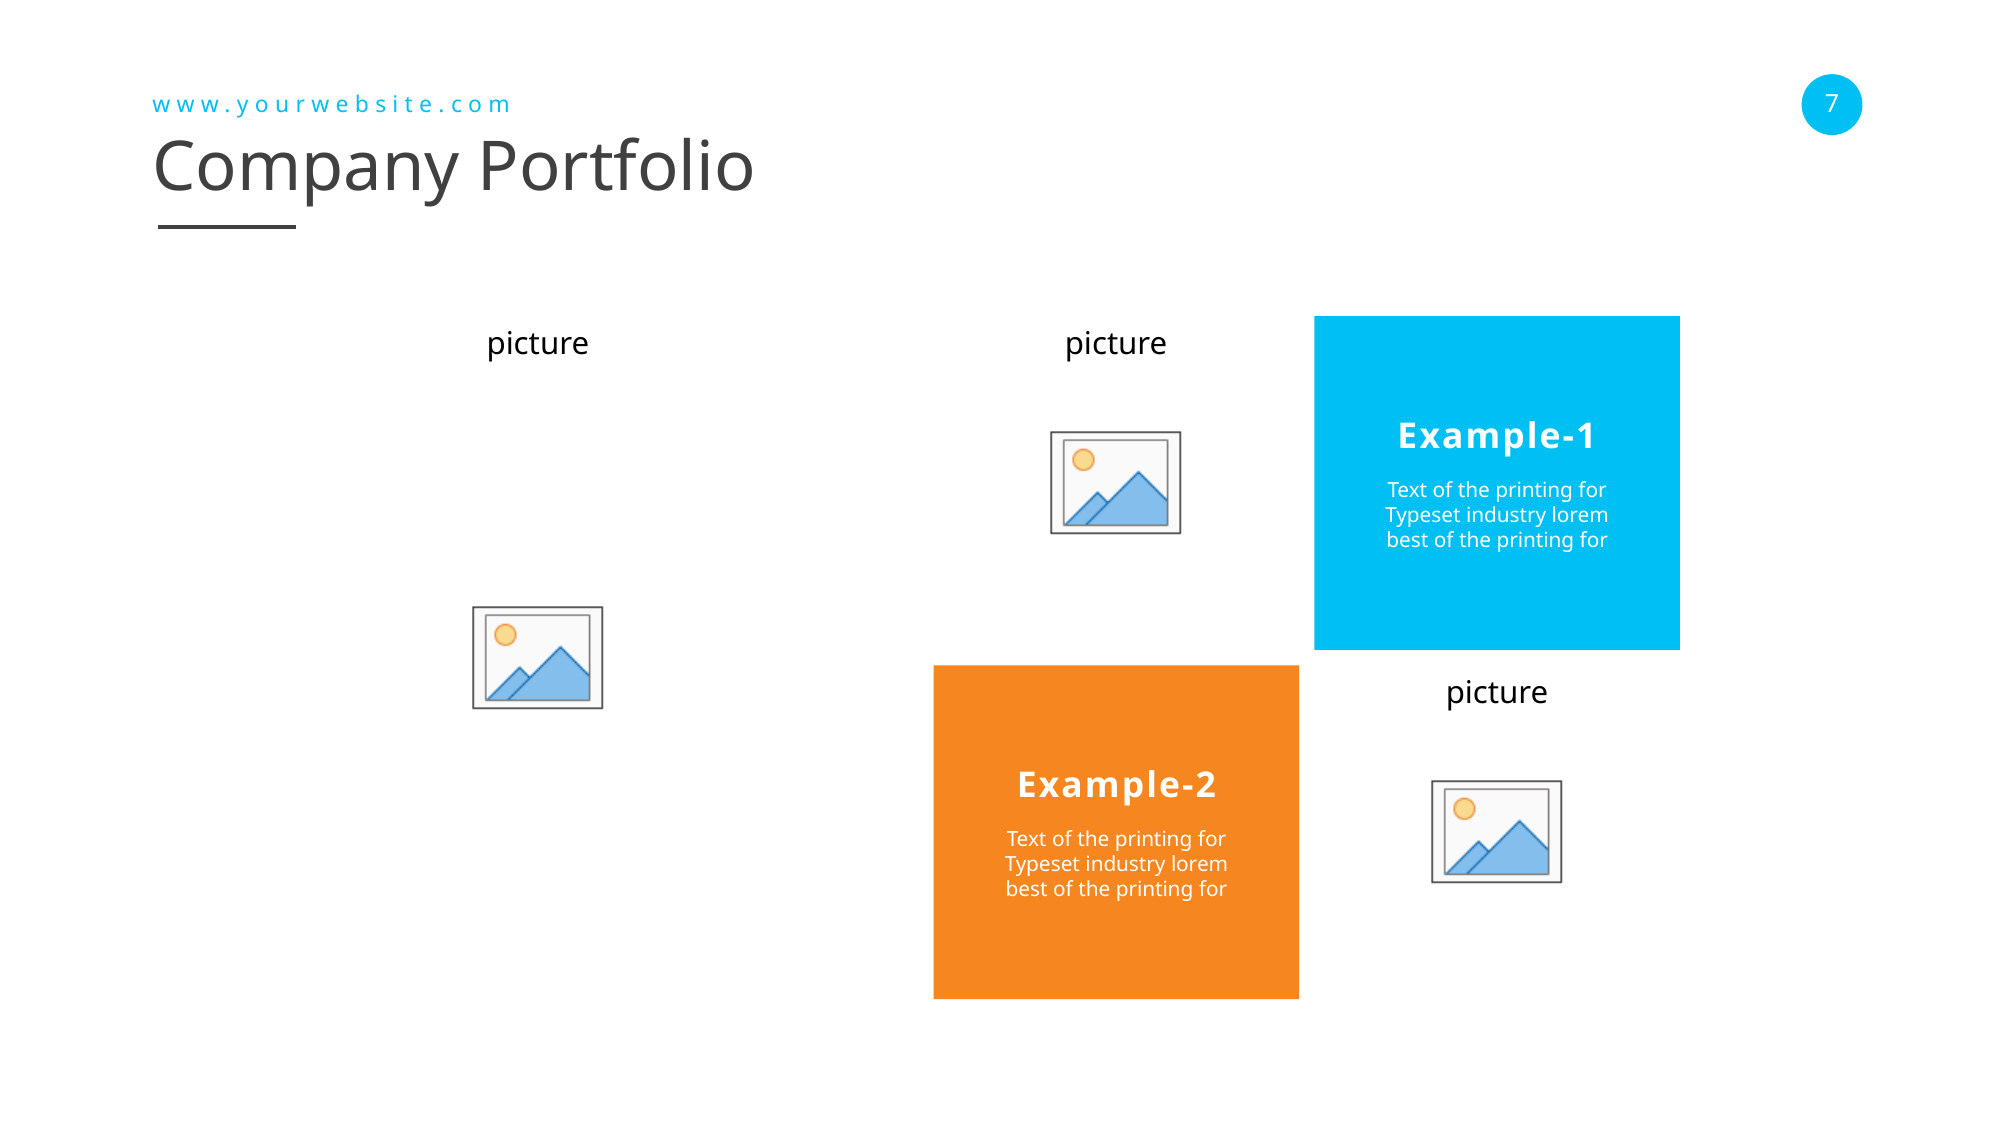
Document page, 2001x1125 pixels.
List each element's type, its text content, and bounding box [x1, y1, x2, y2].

text_box [1313, 315, 1681, 651]
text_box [1367, 405, 1627, 561]
picture [1314, 665, 1680, 1000]
picture [933, 316, 1299, 650]
title Company Portfolio [137, 112, 1863, 225]
slide_number 7 [1798, 74, 1866, 135]
footer www.yourwebsite.com [137, 75, 584, 136]
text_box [986, 754, 1247, 910]
picture [158, 316, 919, 1000]
text_box [933, 664, 1300, 1000]
